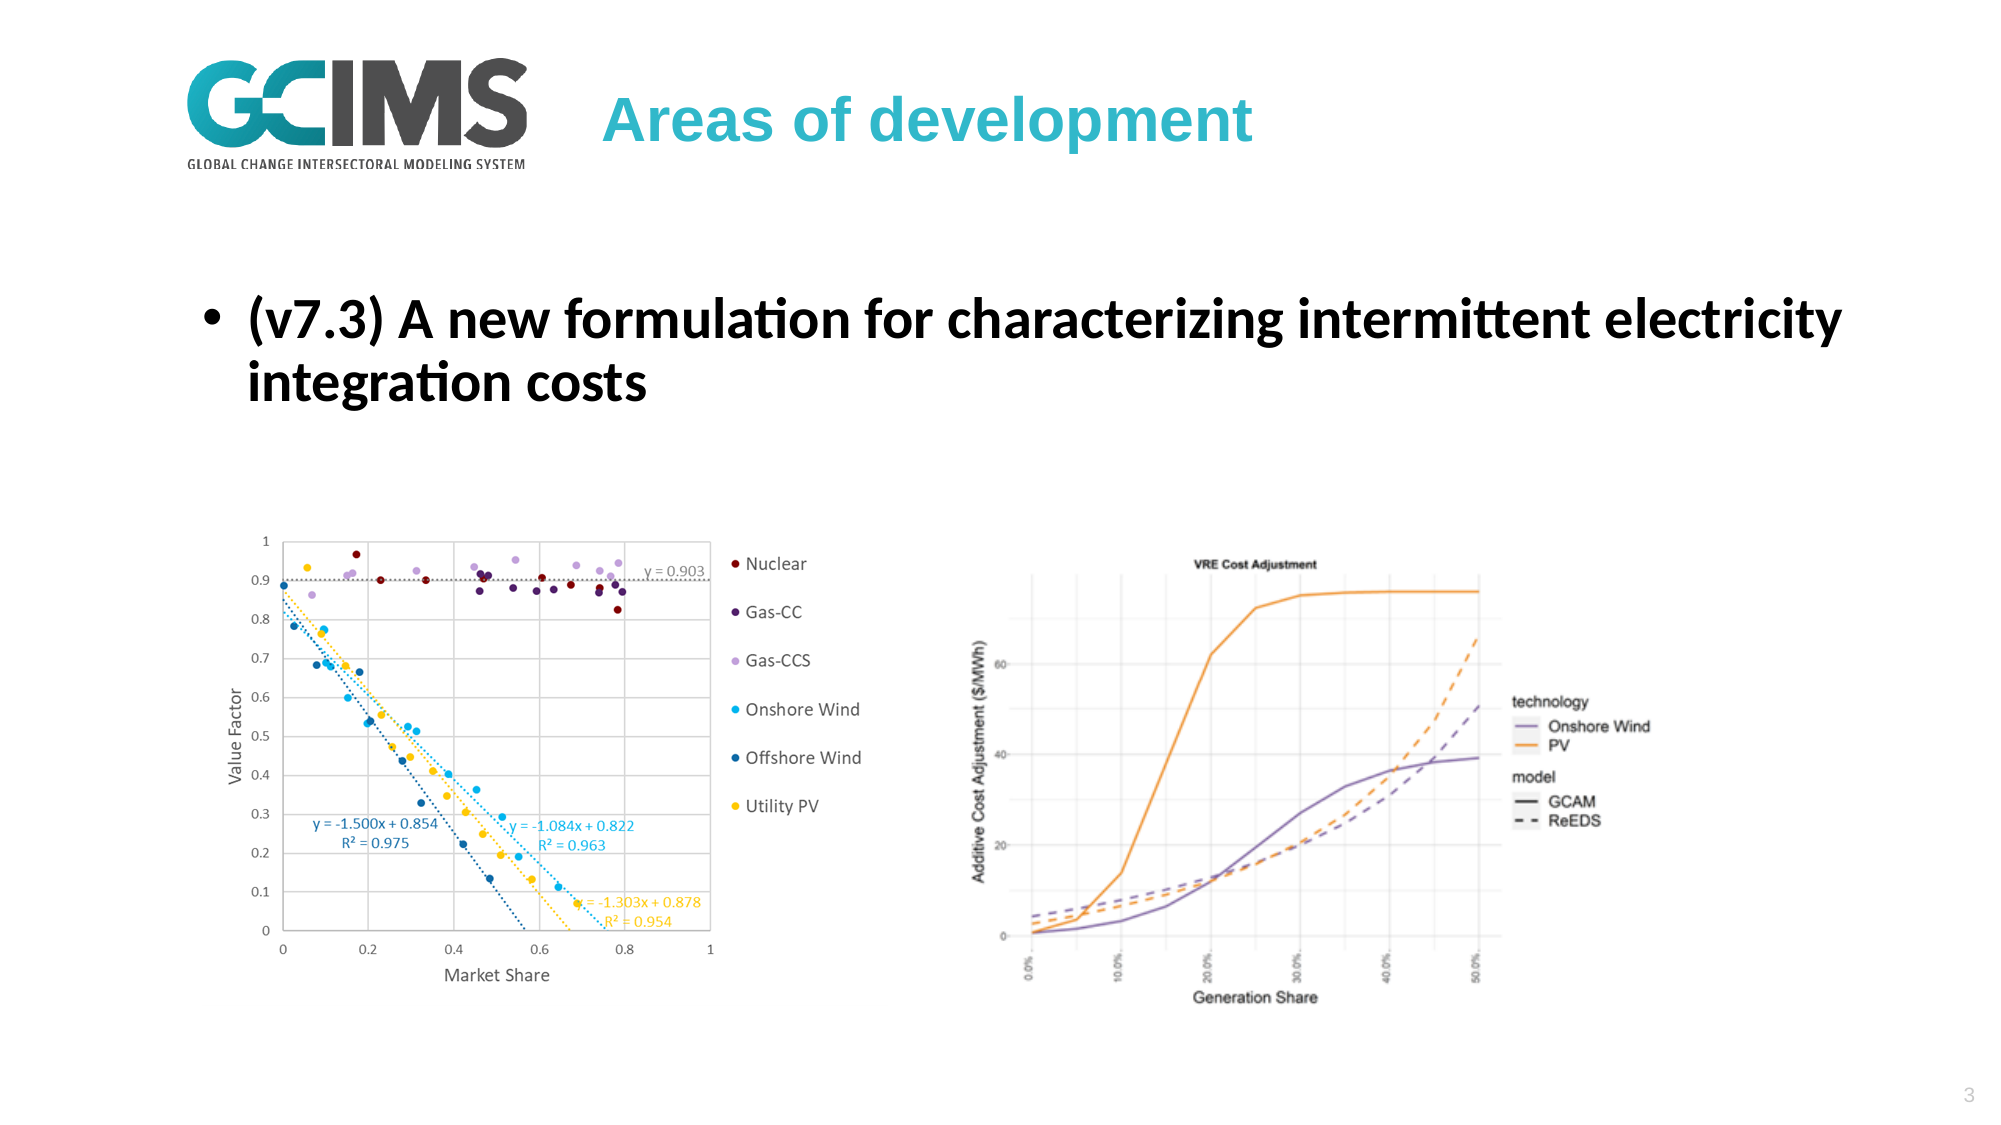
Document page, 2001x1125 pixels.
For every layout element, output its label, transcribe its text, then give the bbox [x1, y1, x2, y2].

text_box (v7.3) A new formulation for characterizing intermittent electricity integration costs [187, 281, 1938, 1032]
slide_number 3 [1913, 1062, 1975, 1125]
picture [201, 524, 888, 1006]
title Areas of development [601, 37, 1938, 163]
picture [949, 524, 1659, 1016]
